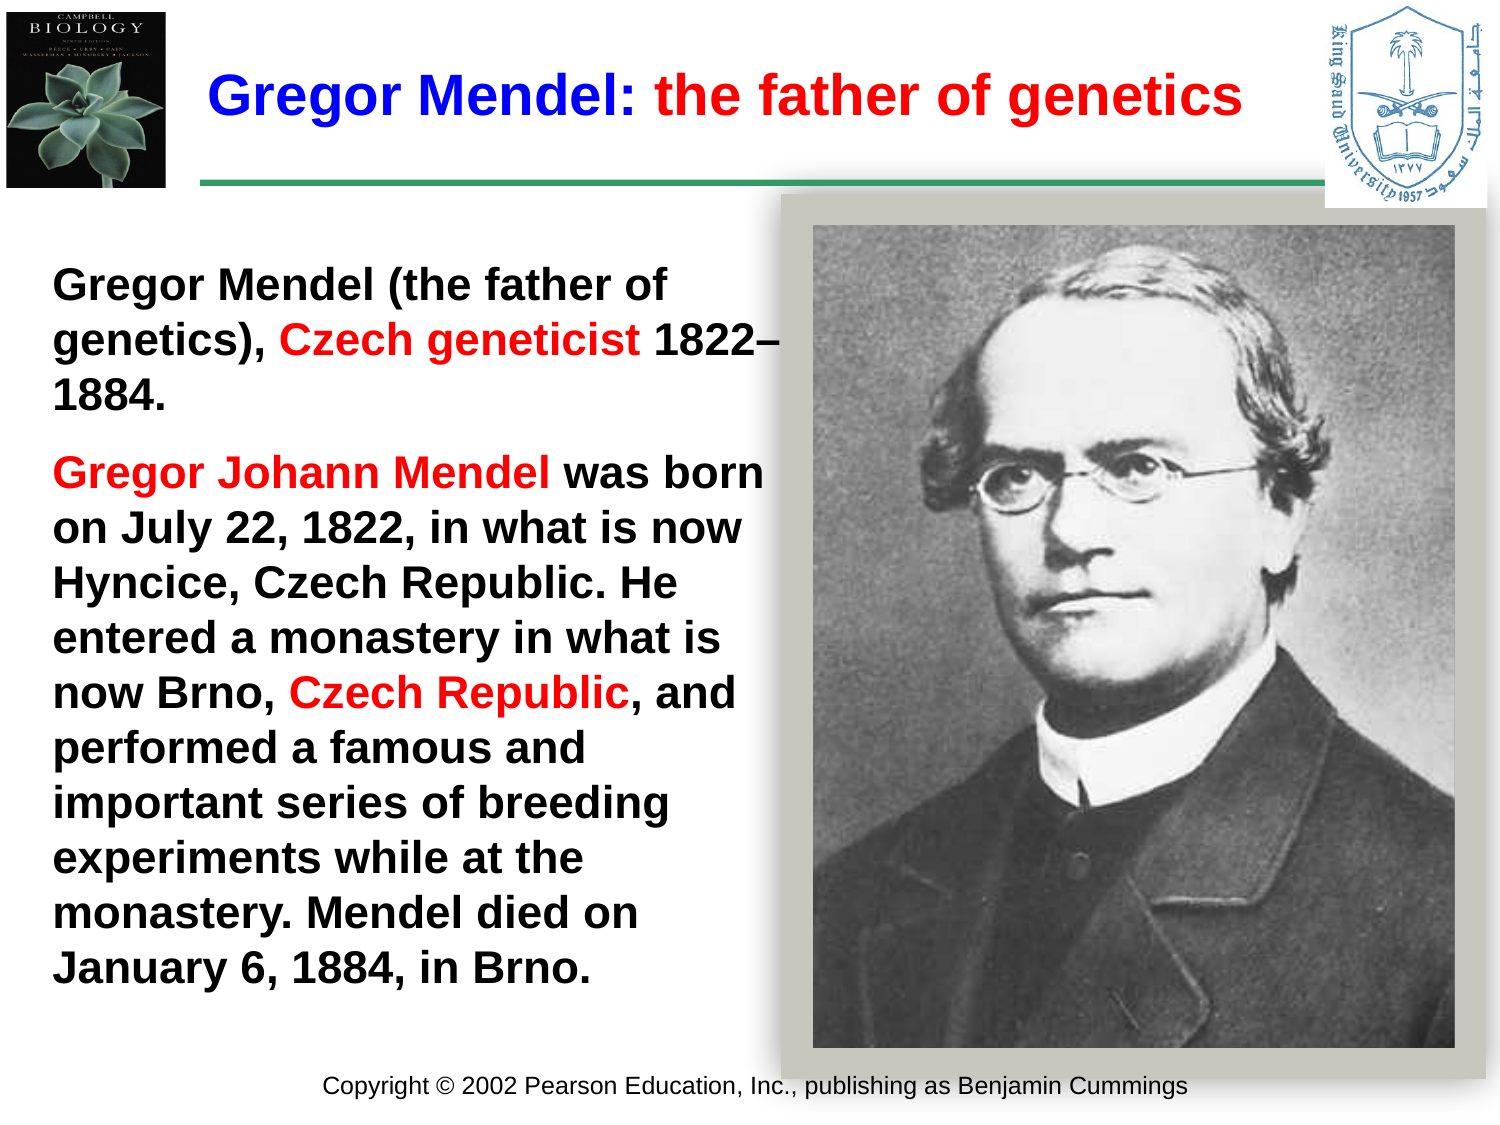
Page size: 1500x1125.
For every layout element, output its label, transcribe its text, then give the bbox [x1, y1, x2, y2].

text_box Gregor Mendel (the father of genetics), Czech geneticist 1822–1884. Gregor Johann Mendel was born on July 22, 1822, in what is now Hyncice, Czech Republic. He entered a monastery in what is now Brno, Czech Republic, and performed a famous and important series of breeding experiments while at the monastery. Mendel died on January 6, 1884, in Brno. [37, 247, 807, 1000]
picture [812, 224, 1455, 1048]
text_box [5, 0, 1488, 209]
text_box Copyright © 2002 Pearson Education, Inc., publishing as Benjamin Cummings [49, 1062, 1463, 1125]
